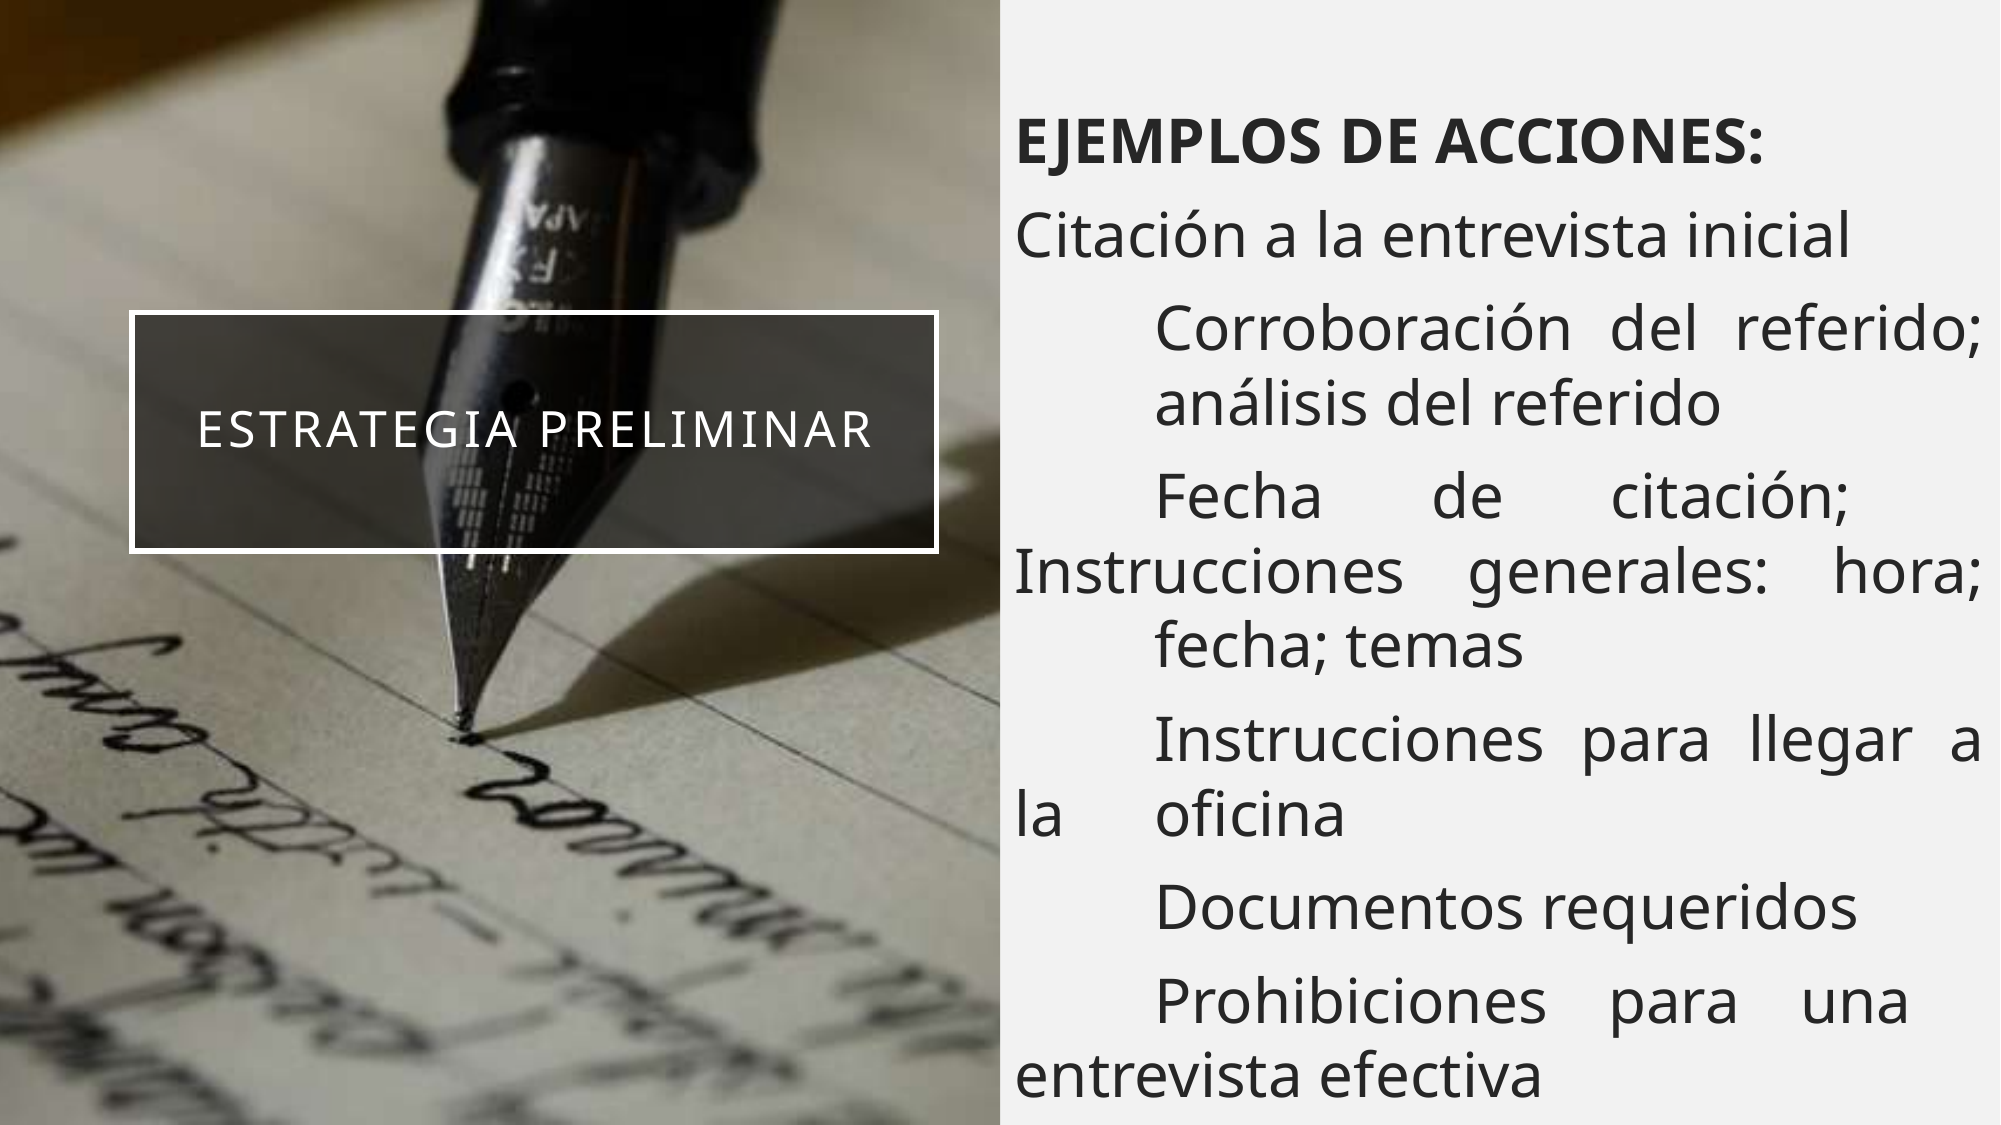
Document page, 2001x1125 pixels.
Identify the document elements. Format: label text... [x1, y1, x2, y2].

list EJEMPLOS DE ACCIONES: Citación a la entrevista inicial Corroboración del referido; análisis del referido Fecha de citación; Instrucciones generales: hora; fecha; temas Instrucciones para llegar a la oficina Documentos requeridos Prohibiciones para una entrevista efectiva [1001, 0, 2000, 1125]
picture [0, 0, 1001, 1125]
